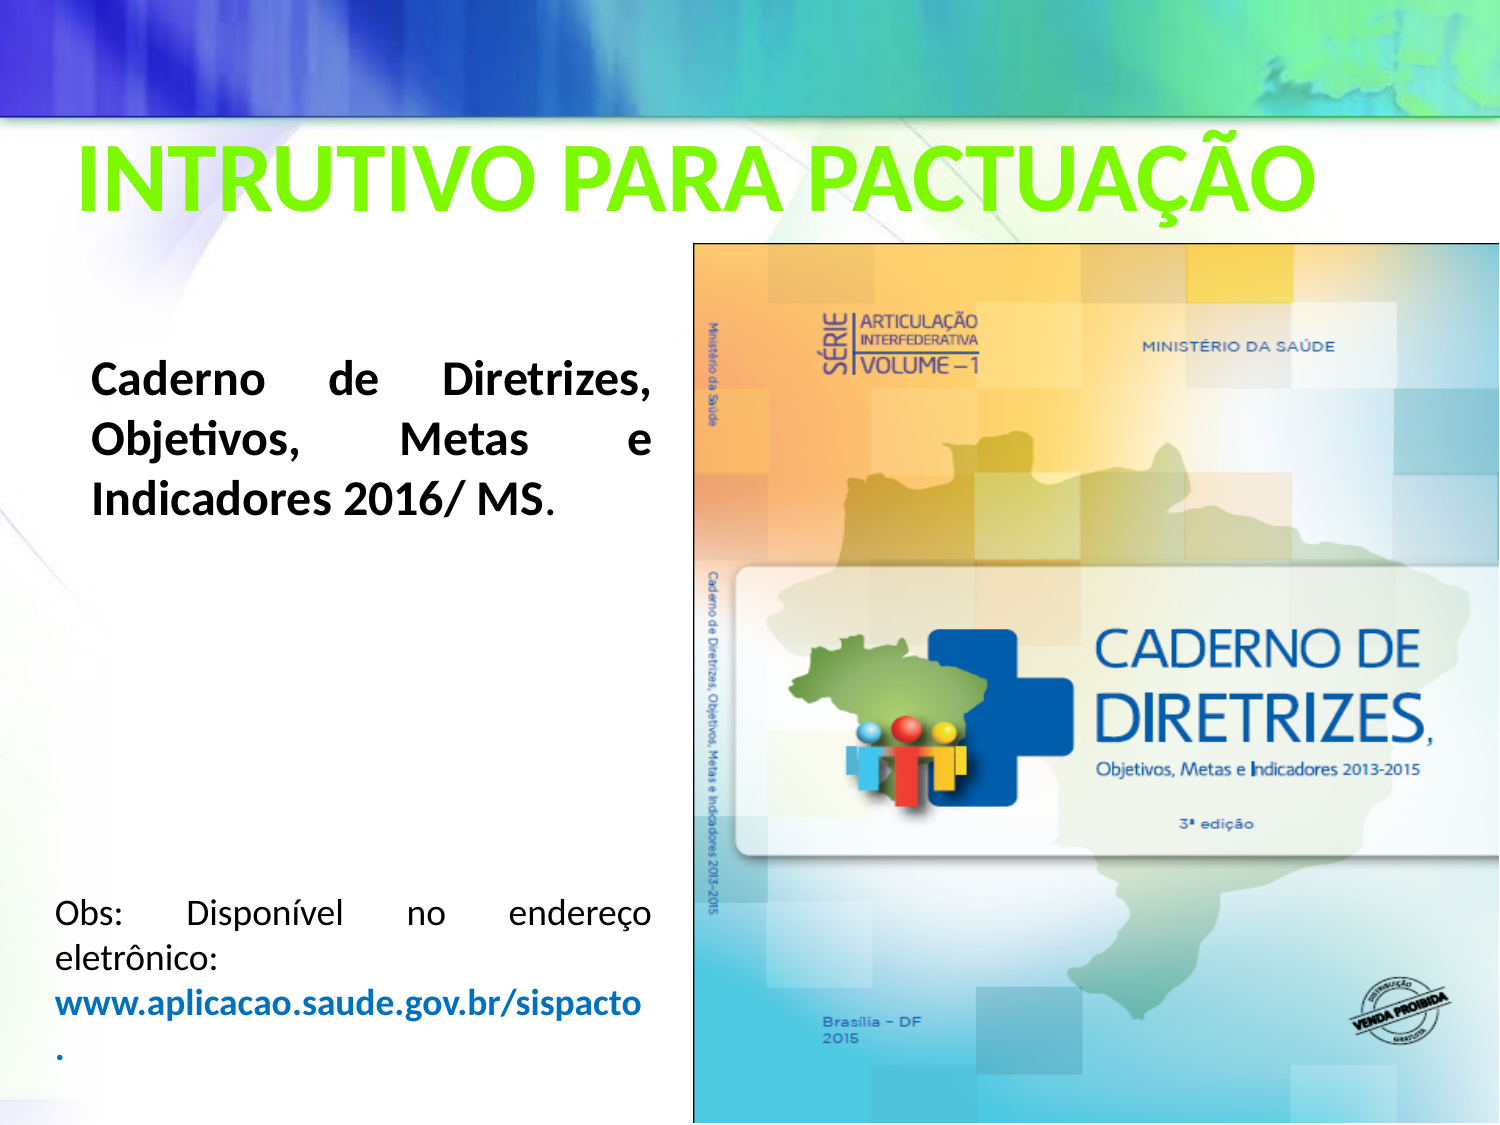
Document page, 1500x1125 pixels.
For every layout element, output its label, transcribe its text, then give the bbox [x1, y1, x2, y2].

text_box Caderno de Diretrizes, Objetivos, Metas e Indicadores 2016/ MS. [76, 338, 668, 533]
title INTRUTIVO PARA PACTUAÇÃO [53, 125, 1429, 244]
picture [0, 0, 1500, 1125]
text_box Obs: Disponível no endereço eletrônico: www.aplicacao.saude.gov.br/sispacto. [40, 880, 668, 1121]
